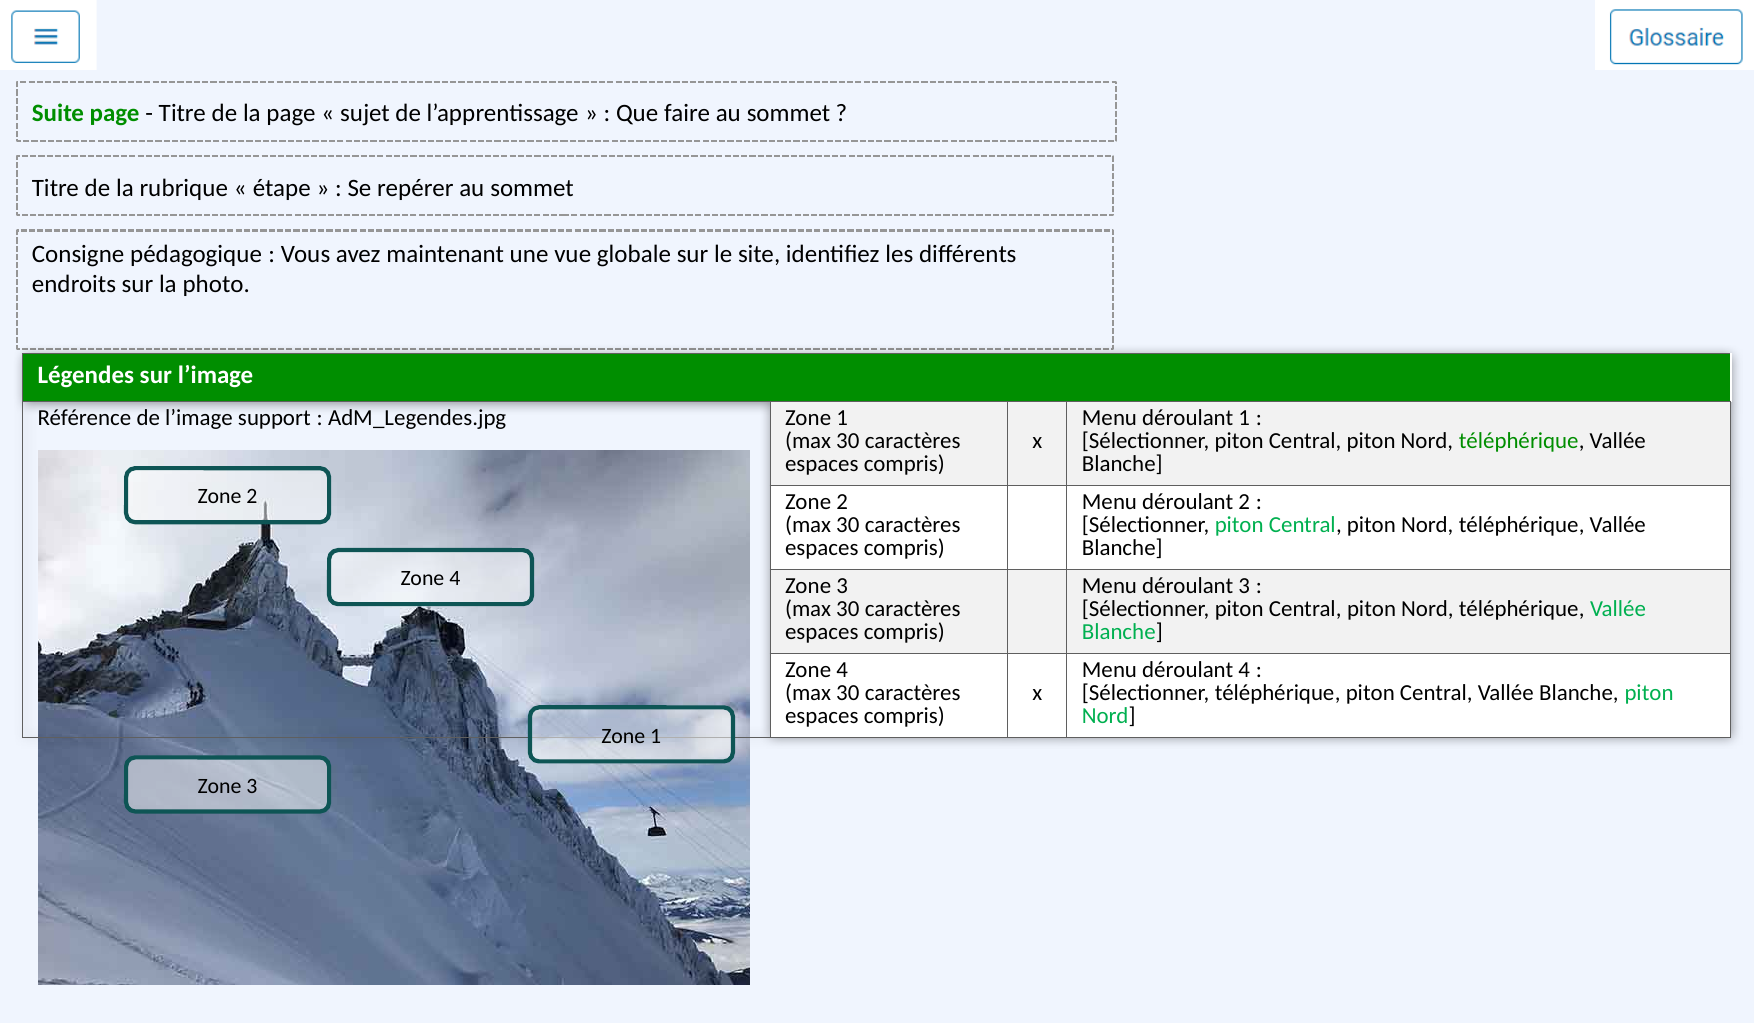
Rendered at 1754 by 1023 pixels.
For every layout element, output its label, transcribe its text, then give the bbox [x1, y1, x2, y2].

picture [0, 0, 97, 70]
text_box Suite page - Titre de la page « sujet de l’apprentissage » : Que faire au sommet ? [17, 82, 1117, 142]
table_cell Zone 3 (max 30 caractères espaces compris) [771, 570, 1007, 653]
table_cell Menu déroulant 4 : [Sélectionner, téléphérique, piton Central, Vallée Blanche, piton Nord] [1067, 654, 1730, 737]
table_cell Menu déroulant 1 : [Sélectionner, piton Central, piton Nord, téléphérique, Vallée Blanche] [1067, 402, 1730, 485]
table_cell Zone 2 (max 30 caractères espaces compris) [771, 486, 1007, 569]
table_header Légendes sur l’image [23, 354, 1730, 401]
table_cell Zone 1 (max 30 caractères espaces compris) [771, 402, 1007, 485]
table_cell Menu déroulant 2 : [Sélectionner, piton Central, piton Nord, téléphérique, Vallée Blanche] [1067, 486, 1730, 569]
table_cell x [1008, 654, 1066, 737]
text_box Titre de la rubrique « étape » : Se repérer au sommet [17, 156, 1114, 216]
text_box Consigne pédagogique : Vous avez maintenant une vue globale sur le site, identifiez les différents endroits sur la photo. [17, 230, 1114, 349]
table_cell Menu déroulant 3 : [Sélectionner, piton Central, piton Nord, téléphérique, Vallée Blanche] [1067, 570, 1730, 653]
table_cell Zone 4 (max 30 caractères espaces compris) [771, 654, 1007, 737]
picture [38, 450, 750, 985]
table_cell [1008, 486, 1066, 569]
table_cell Référence de l’image support : AdM_Legendes.jpg [23, 402, 770, 737]
picture [1595, 0, 1754, 70]
table_cell x [1008, 402, 1066, 485]
table_cell [1008, 570, 1066, 653]
